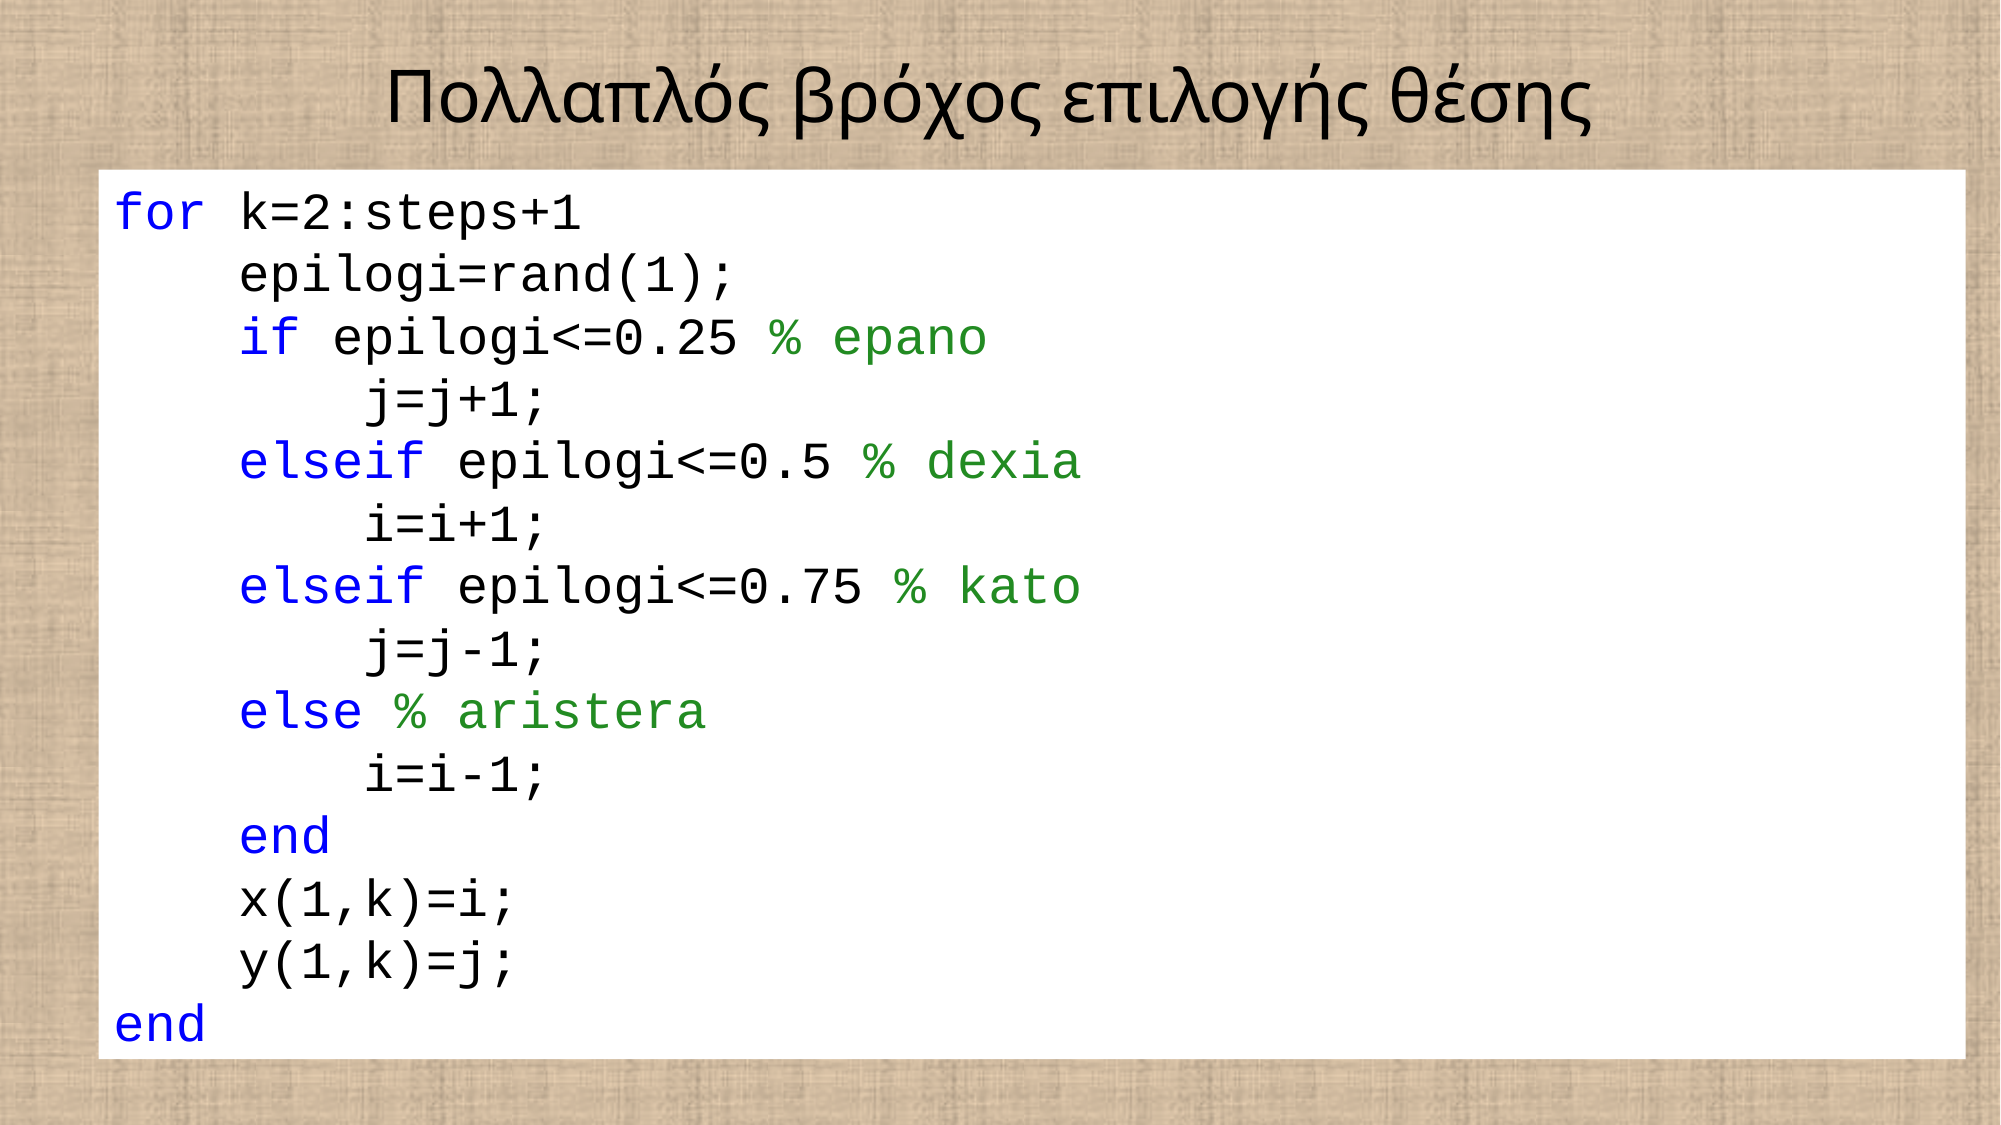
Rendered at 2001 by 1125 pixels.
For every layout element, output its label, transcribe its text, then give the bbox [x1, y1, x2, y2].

title Πολλαπλός βρόχος επιλογής θέσης [238, 35, 1739, 146]
text_box for k=2:steps+1 epilogi=rand(1); if epilogi<=0.25 % epano j=j+1; elseif epilogi<=0.5 % dexia i=i+1; elseif epilogi<=0.75 % kato j=j-1; else % aristera i=i-1; end x(1,k)=i; y(1,k)=j; end [98, 169, 1966, 1060]
